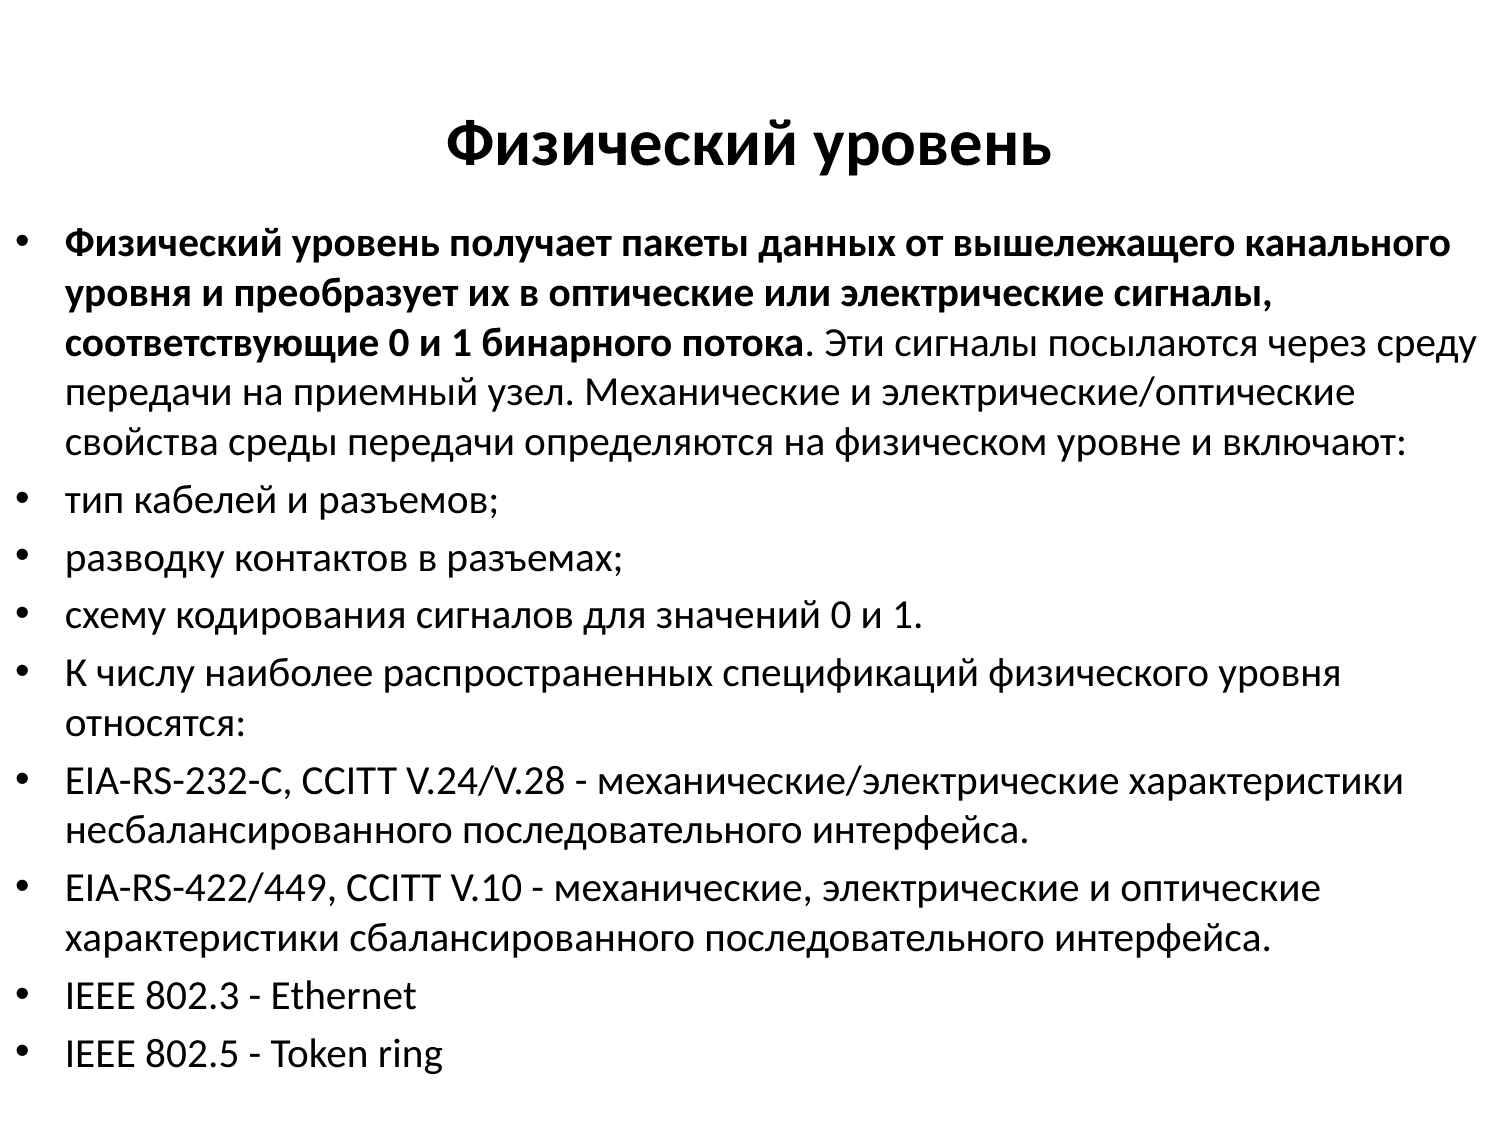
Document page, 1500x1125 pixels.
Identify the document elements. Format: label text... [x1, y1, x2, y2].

title Физический уровень [75, 45, 1425, 208]
list Физический уровень получает пакеты данных от вышележащего канального уровня и преобразует их в оптические или электрические сигналы, соответствующие 0 и 1 бинарного потока. Эти сигналы посылаются через среду передачи на приемный узел. Механические и электрические/оптические свойства среды передачи определяются на физическом уровне и включают: тип кабелей и разъемов; разводку контактов в разъемах; схему кодирования сигналов для значений 0 и 1. К числу наиболее распространенных спецификаций физического уровня относятся: EIA-RS-232-C, CCITT V.24/V.28 - механические/электрические характеристики несбалансированного последовательного интерфейса. EIA-RS-422/449, CCITT V.10 - механические, электрические и оптические характеристики сбалансированного последовательного интерфейса. IEEE 802.3 - Ethernet IEEE 802.5 - Token ring [0, 208, 1500, 1125]
